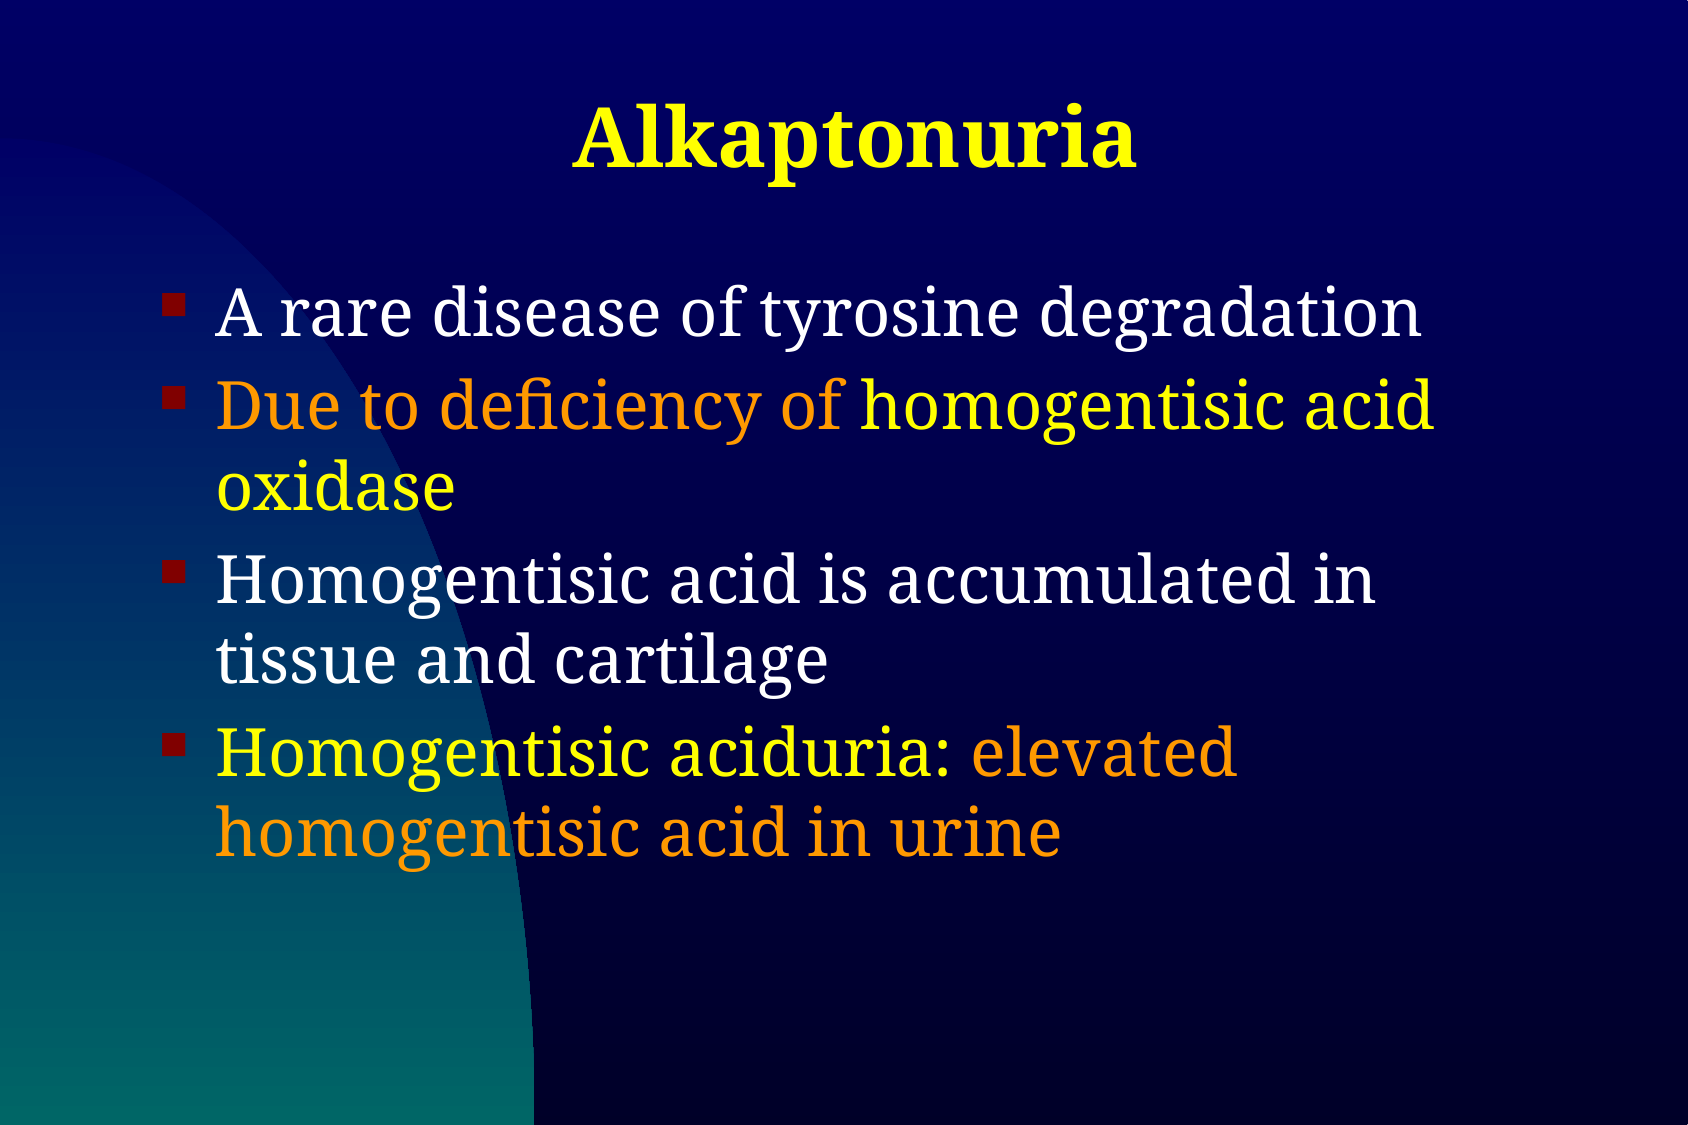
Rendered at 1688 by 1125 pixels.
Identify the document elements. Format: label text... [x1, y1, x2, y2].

title Alkaptonuria [181, 87, 1532, 205]
list A rare disease of tyrosine degradation Due to deficiency of homogentisic acid oxidase Homogentisic acid is accumulated in tissue and cartilage Homogentisic aciduria: elevated homogentisic acid in urine [143, 262, 1575, 950]
